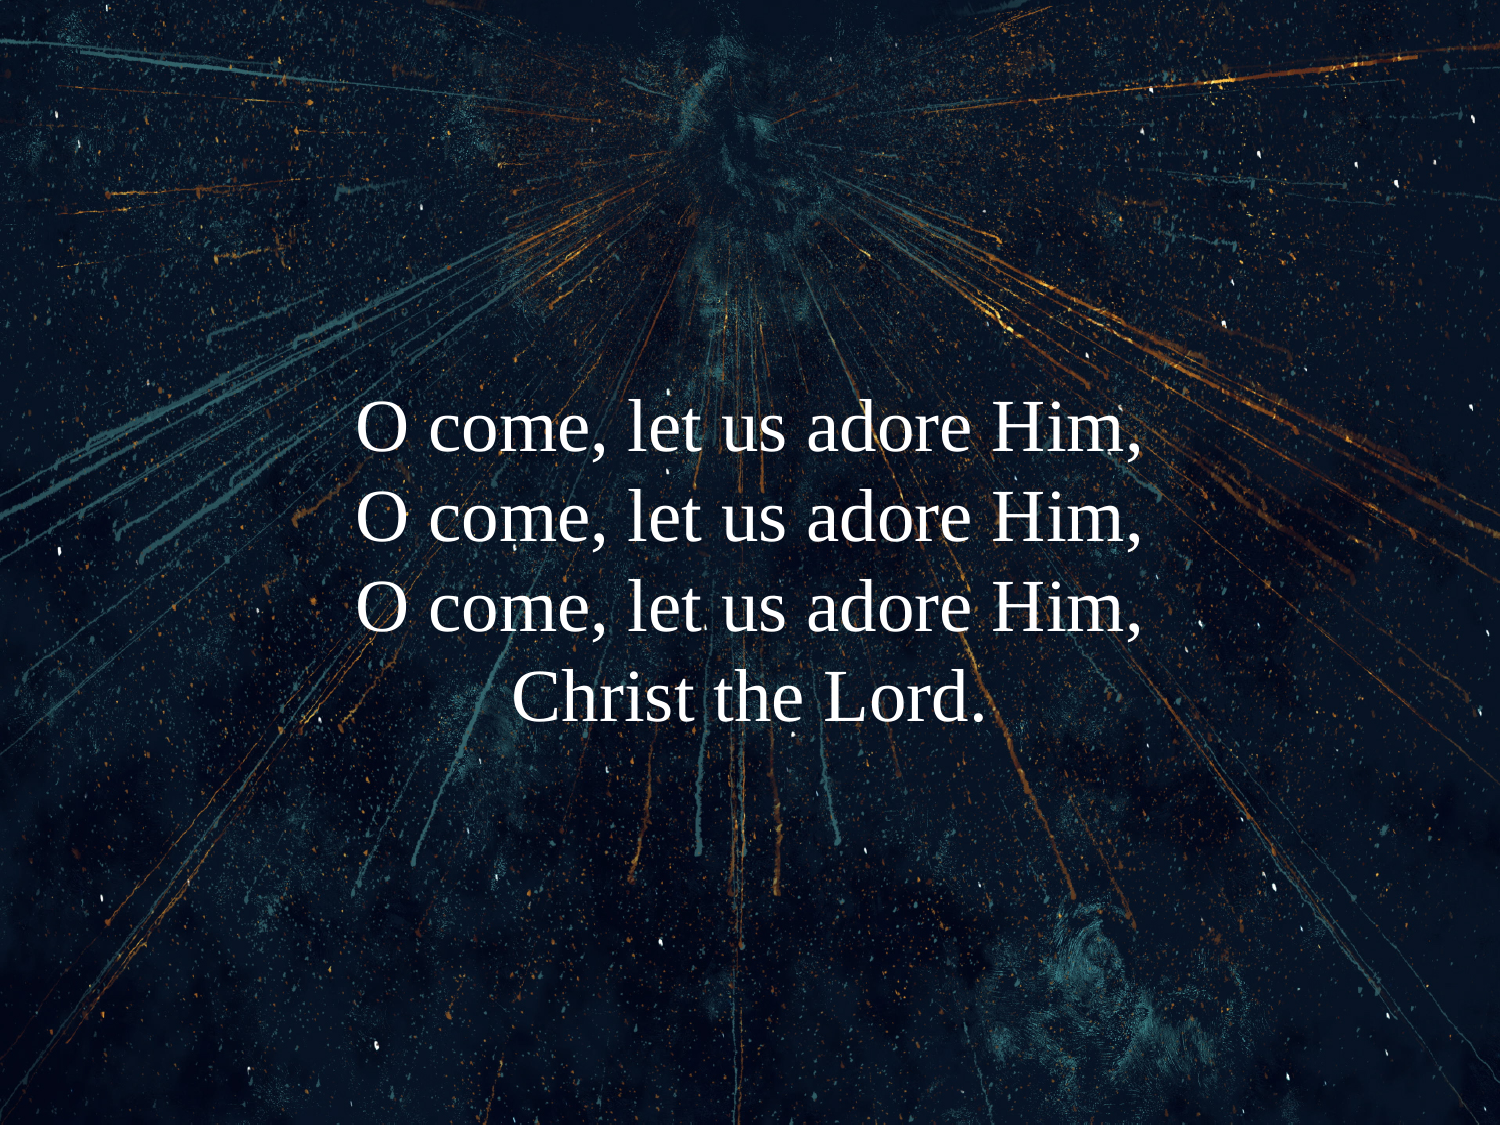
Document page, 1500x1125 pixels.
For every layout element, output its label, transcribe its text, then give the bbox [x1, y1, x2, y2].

picture [0, 0, 1500, 1125]
title O come, let us adore Him, O come, let us adore Him, O come, let us adore Him, Christ the Lord. [112, 462, 1388, 650]
